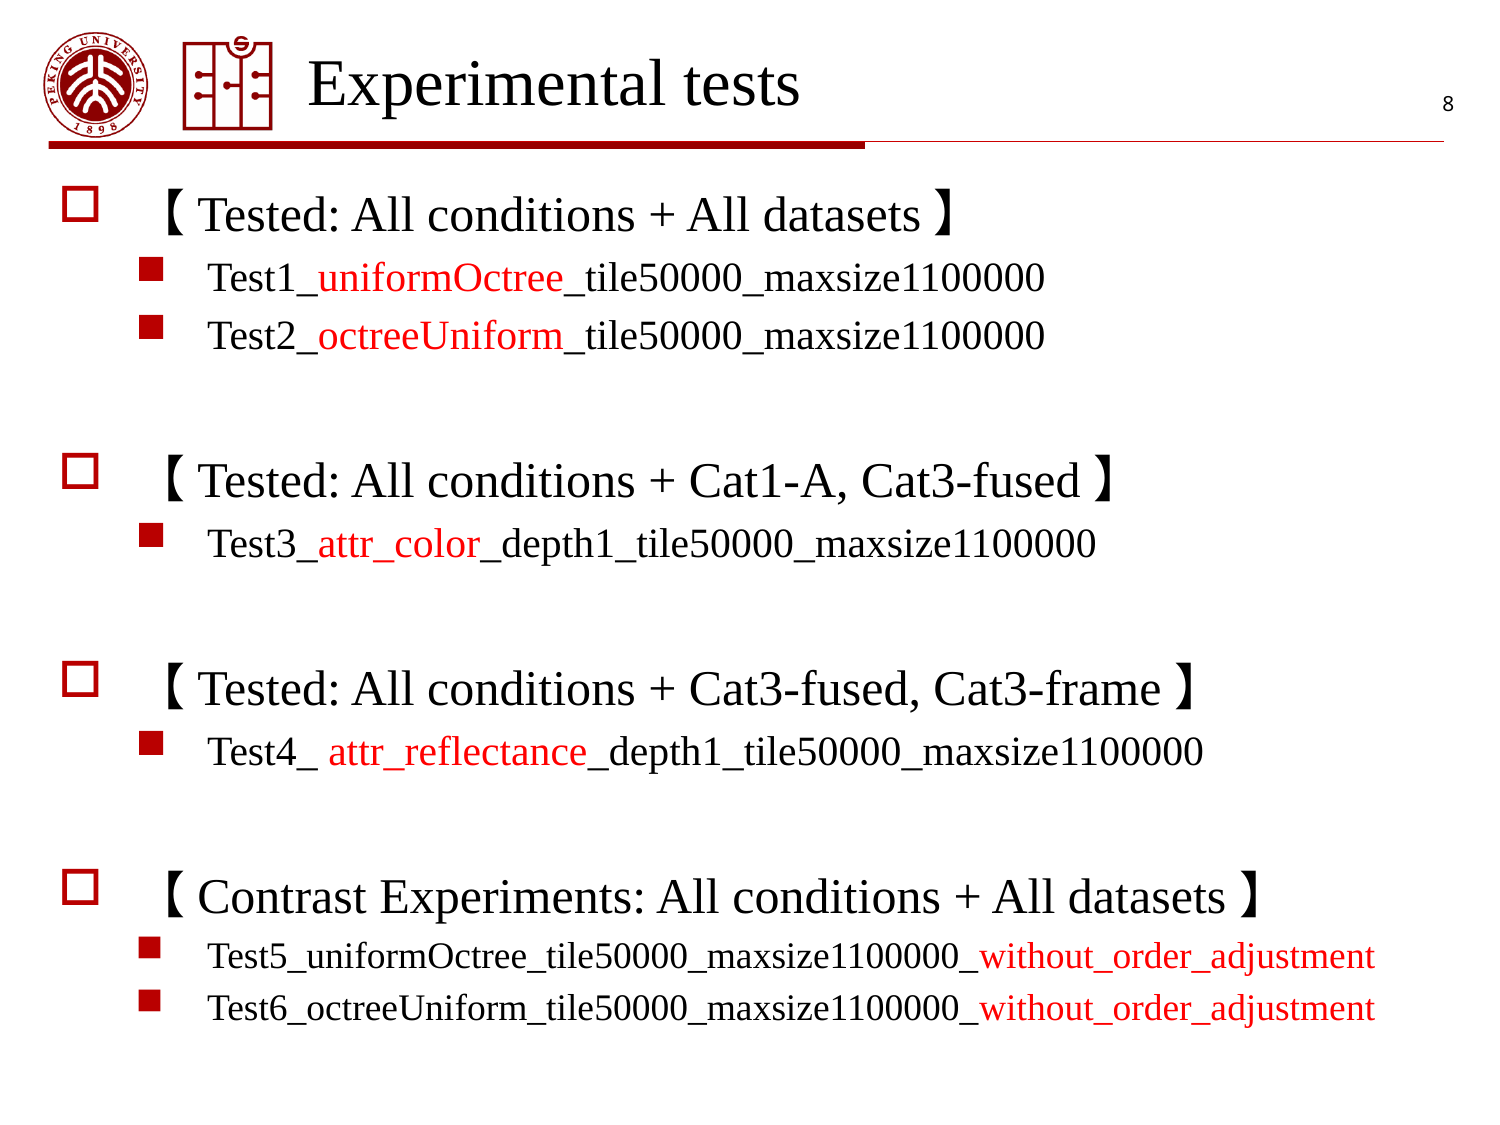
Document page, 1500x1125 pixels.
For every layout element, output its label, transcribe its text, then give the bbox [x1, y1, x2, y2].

title Experimental tests [292, 30, 1444, 127]
footer 8 [1148, 48, 1469, 127]
picture [41, 30, 275, 139]
list 【Tested: All conditions + All datasets】 Test1_uniformOctree_tile50000_maxsize1100000 Test2_octreeUniform_tile50000_maxsize1100000 【Tested: All conditions + Cat1-A, Cat3-fused】 Test3_attr_color_depth1_tile50000_maxsize1100000 【Tested: All conditions + Cat3-fused, Cat3-frame】 Test4_ attr_reflectance_depth1_tile50000_maxsize1100000 【Contrast Experiments: All conditions + All datasets】 Test5_uniformOctree_tile50000_maxsize1100000_without_order_adjustment Test6_octreeUniform_tile50000_maxsize1100000_without_order_adjustment [43, 173, 1454, 1082]
